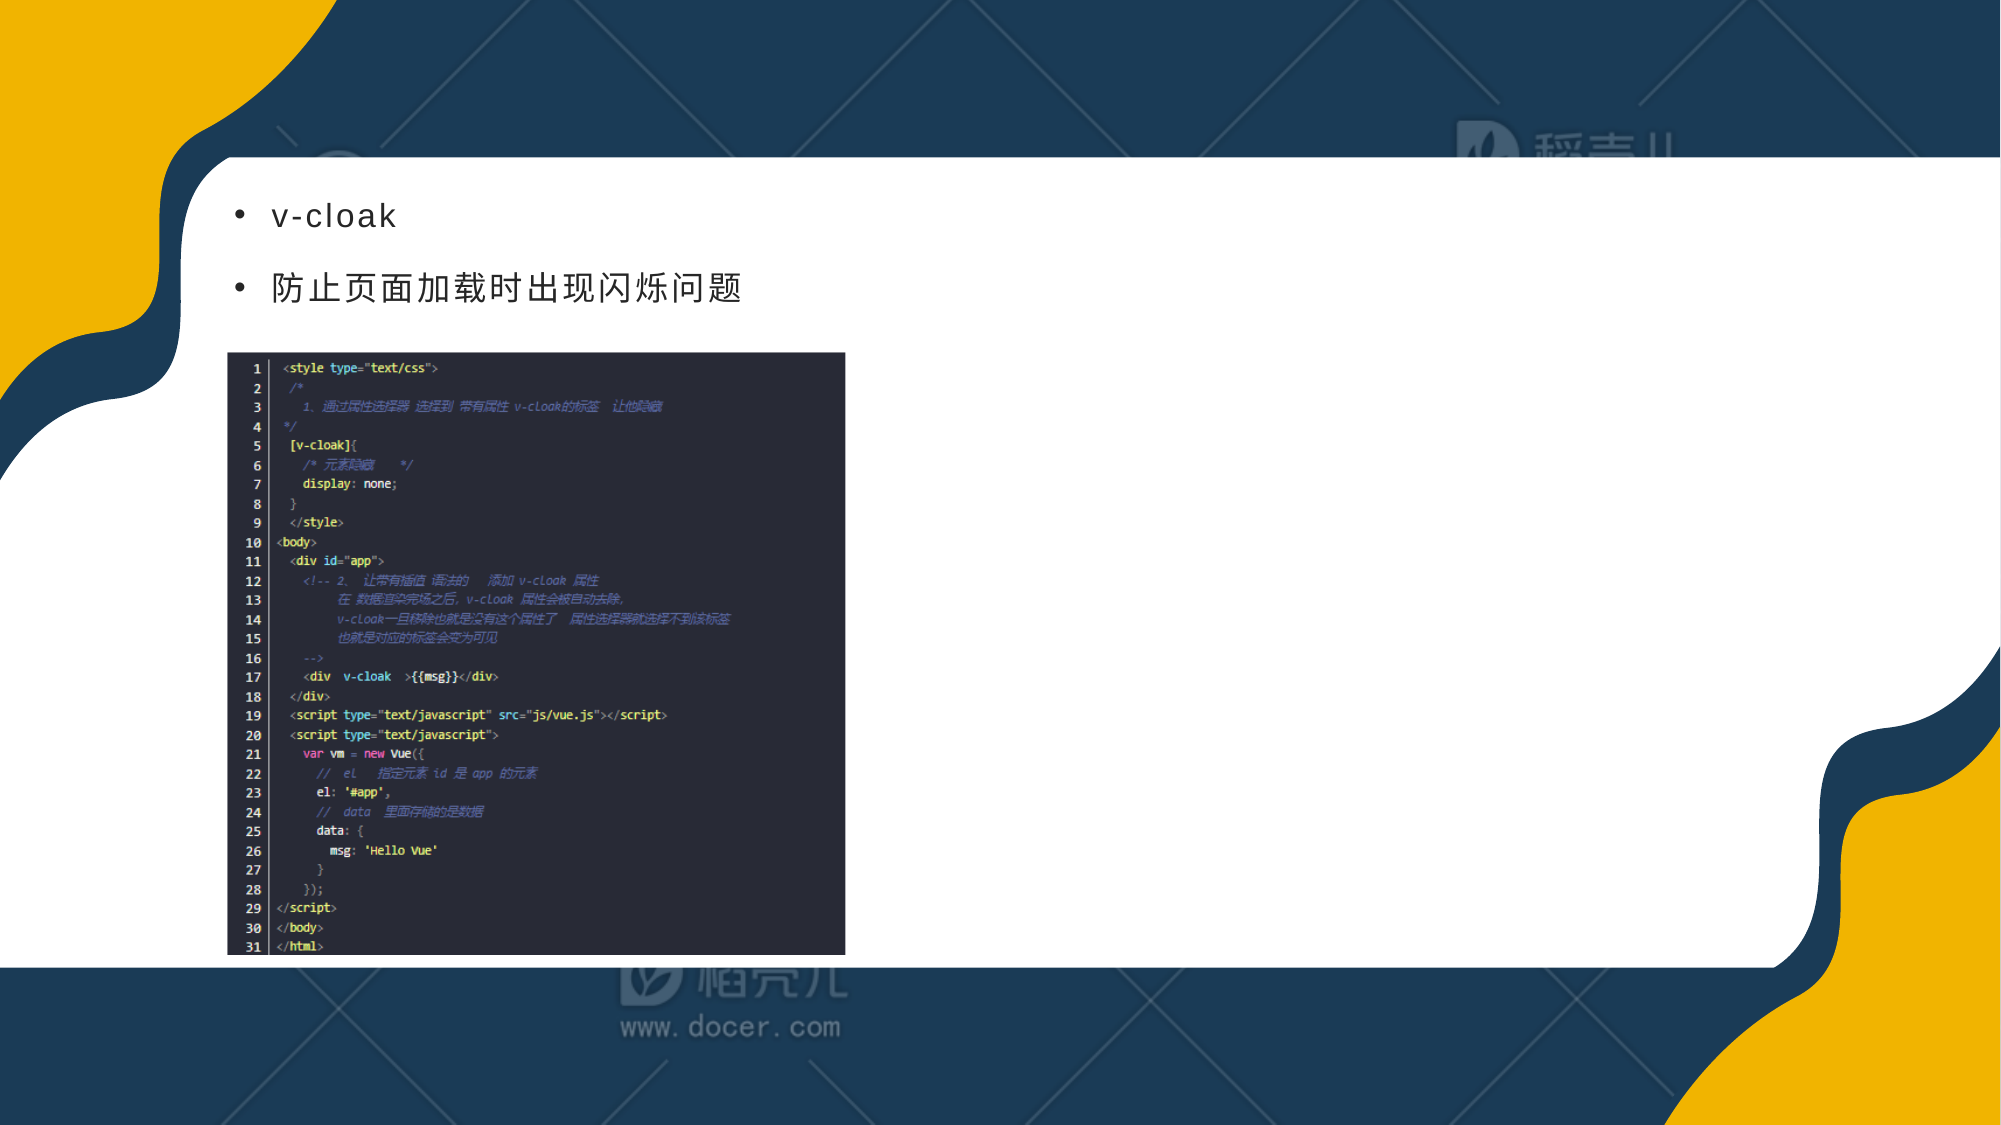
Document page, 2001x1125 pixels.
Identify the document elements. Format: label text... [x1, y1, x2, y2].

list v-cloak 防止页面加载时出现闪烁问题 [217, 182, 1718, 455]
picture [0, 968, 1771, 1125]
picture [232, 0, 2001, 646]
picture [217, 346, 846, 955]
